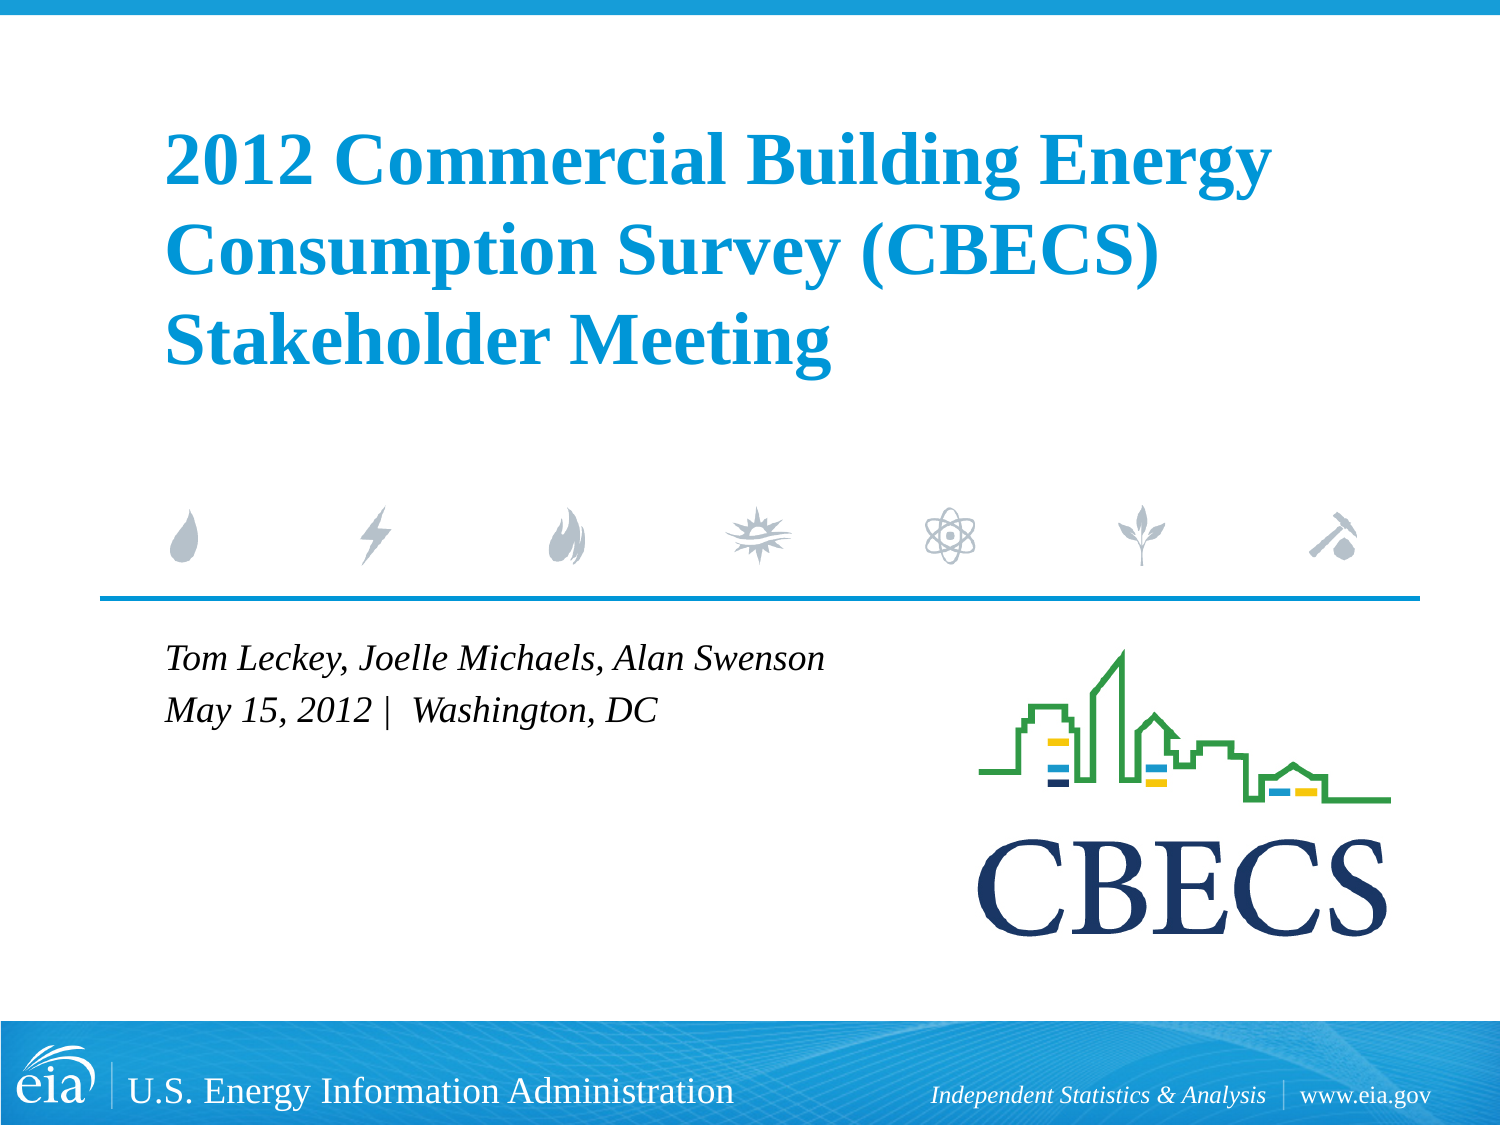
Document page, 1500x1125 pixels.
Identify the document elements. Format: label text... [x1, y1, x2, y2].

title 2012 Commercial Building Energy Consumption Survey (CBECS) Stakeholder Meeting [150, 161, 1425, 387]
picture [975, 646, 1393, 950]
picture [170, 505, 1357, 566]
picture [2, 1021, 1500, 1125]
list Tom Leckey, Joelle Michaels, Alan Swenson May 15, 2012 | Washington, DC [150, 625, 1362, 858]
